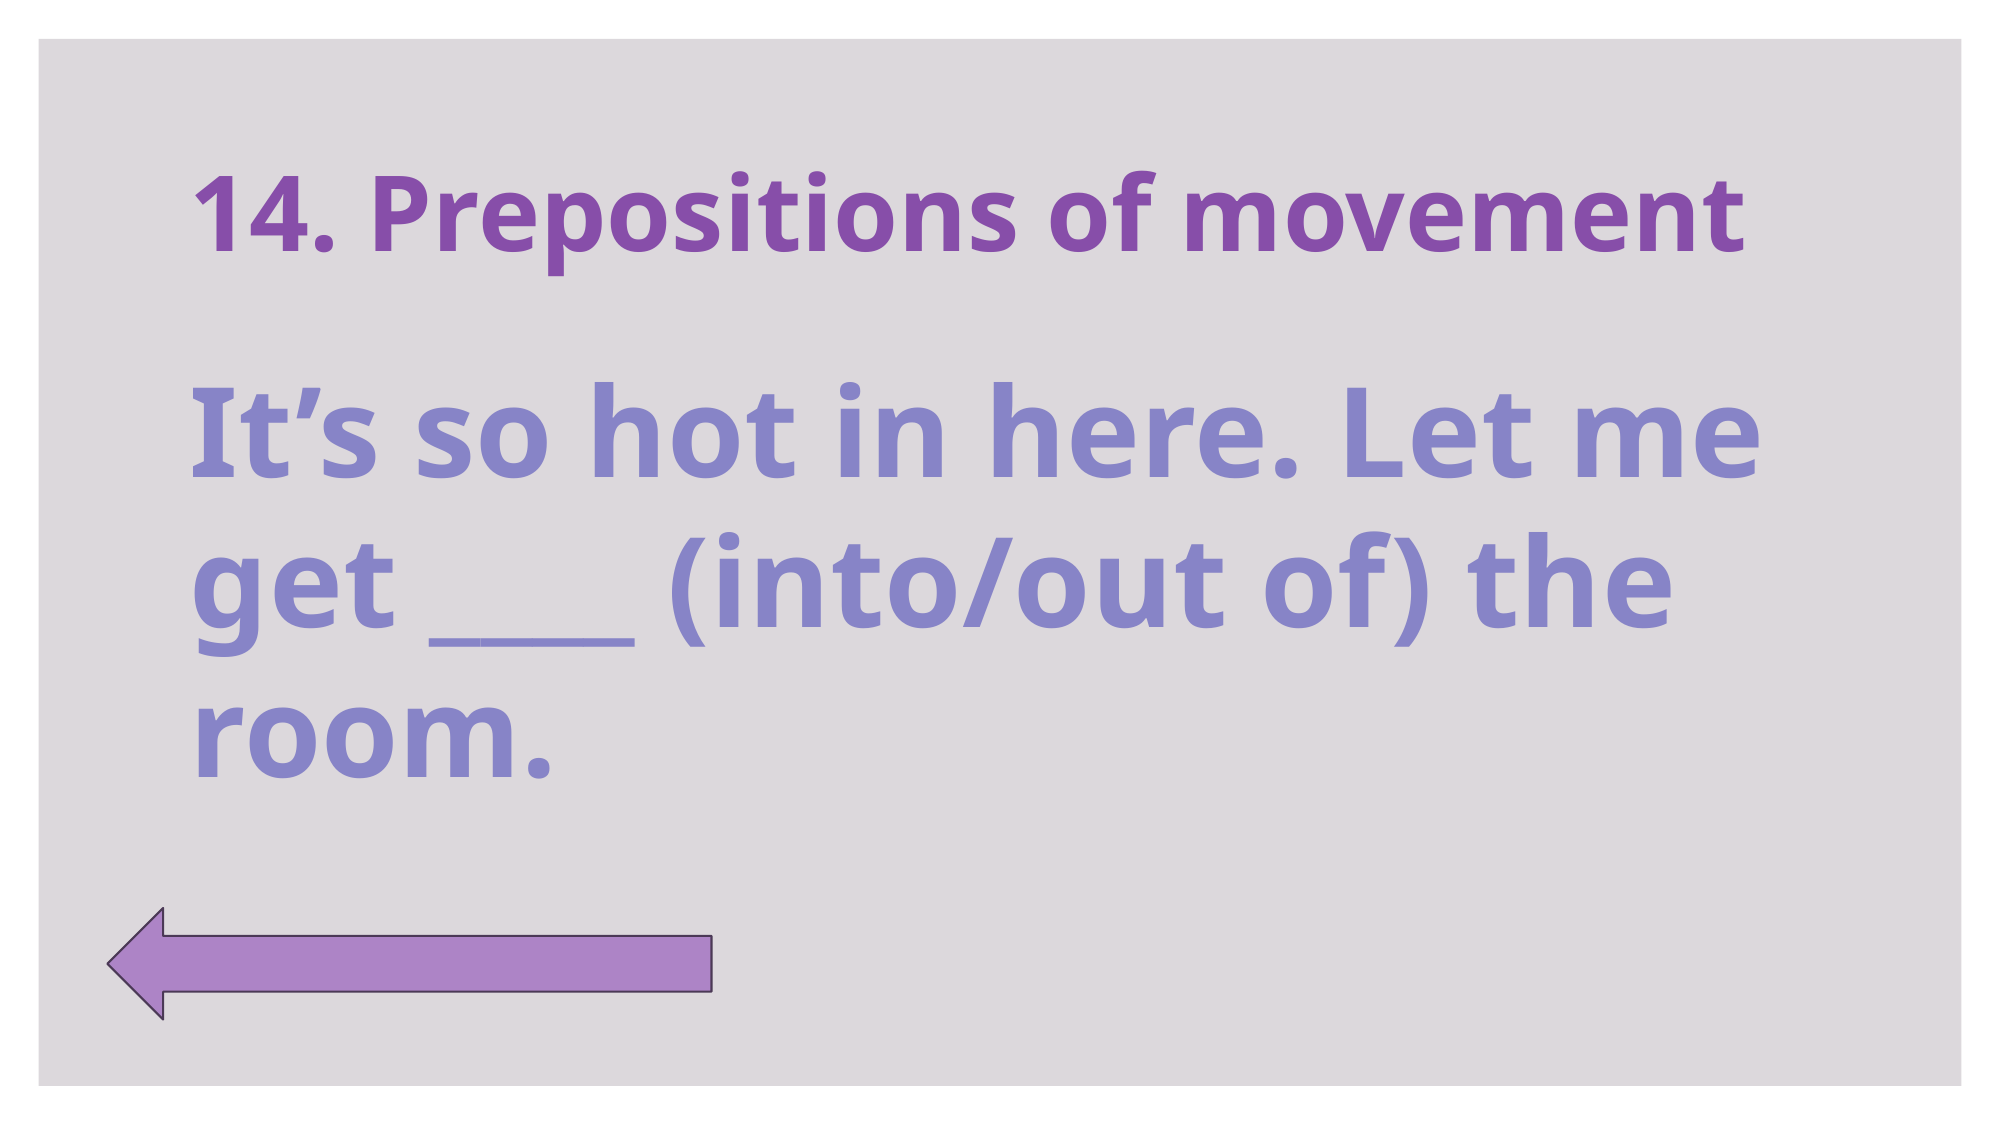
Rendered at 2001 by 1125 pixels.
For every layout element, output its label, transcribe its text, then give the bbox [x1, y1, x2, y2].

title 14. Prepositions of movement [174, 105, 1825, 331]
text_box [106, 907, 713, 1021]
list It’s so hot in here. Let me get ____ (into/out of) the room. [174, 345, 1825, 990]
